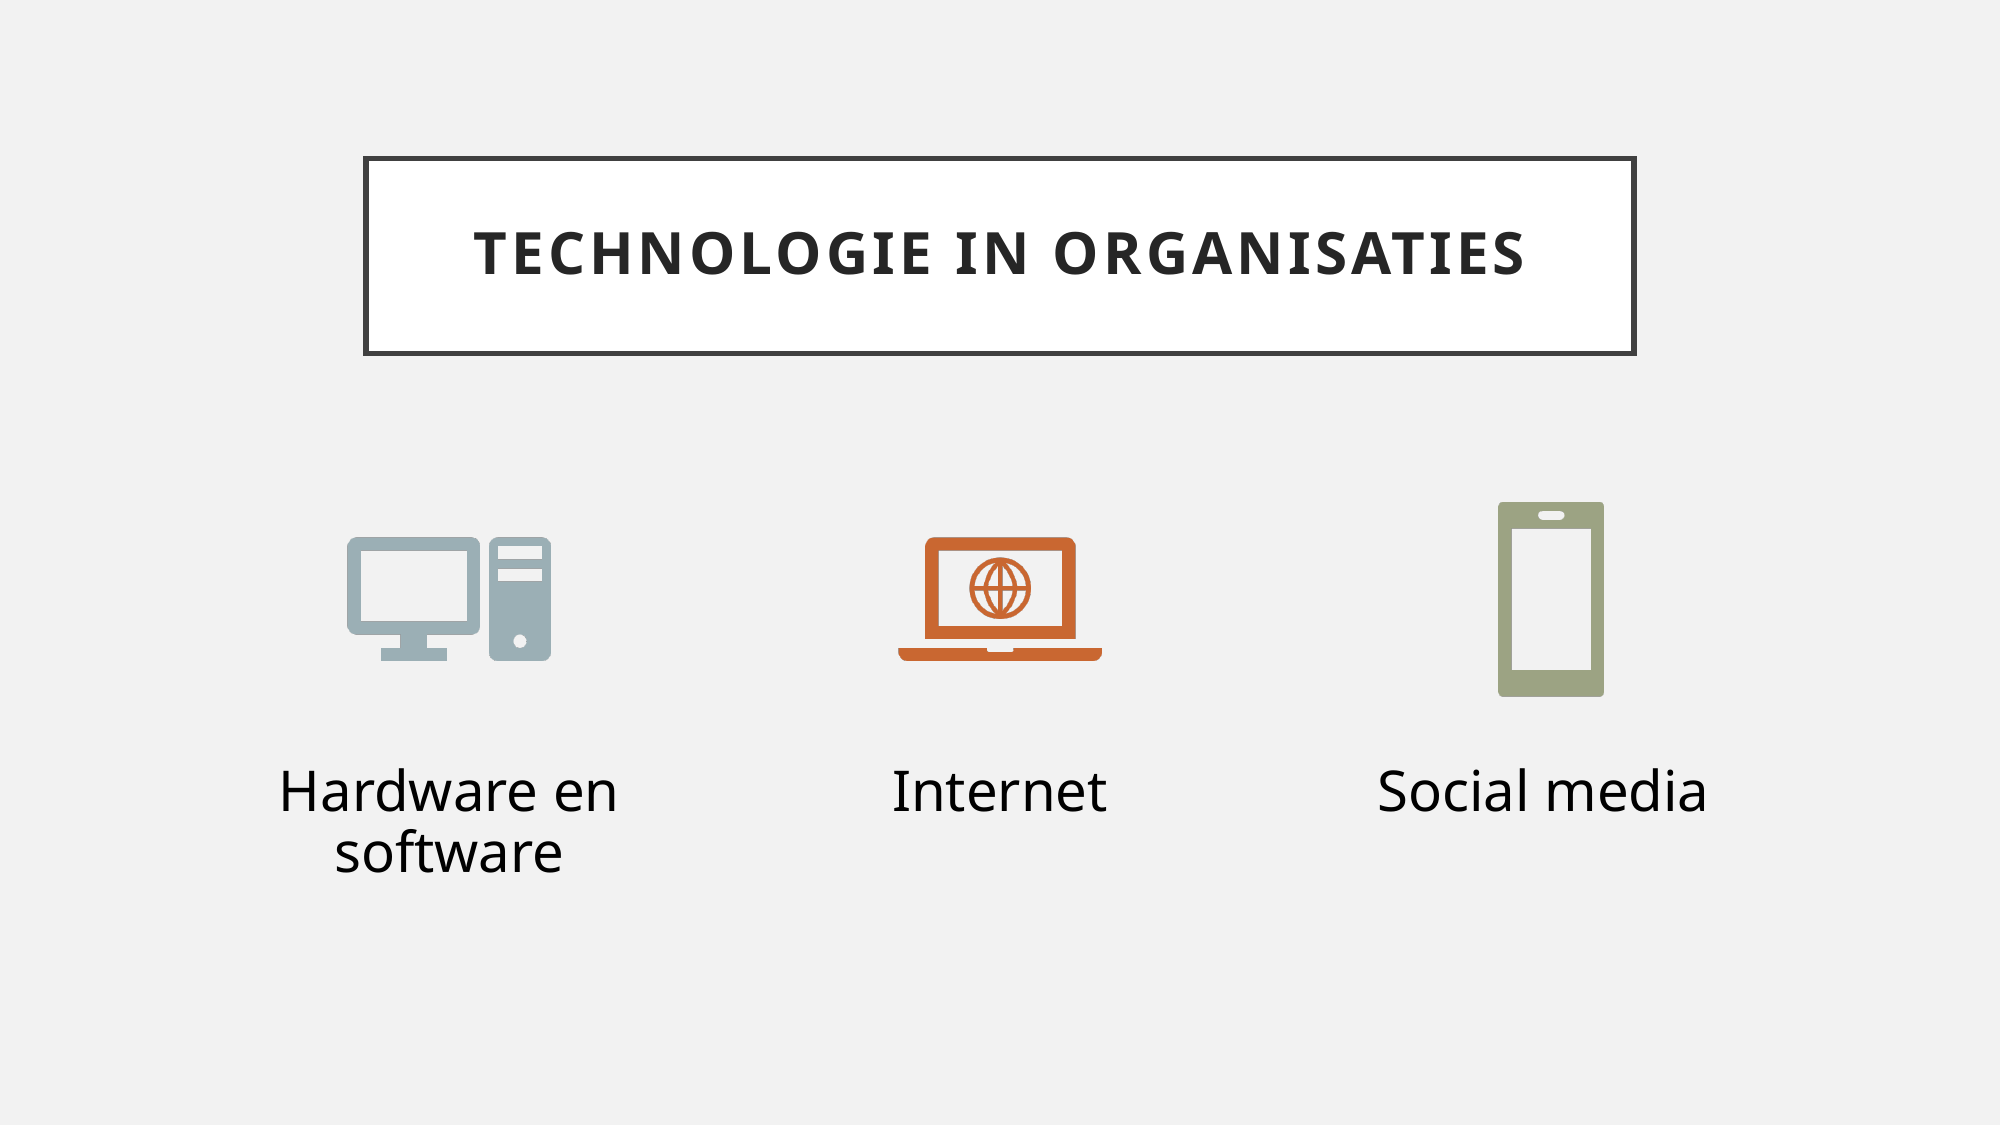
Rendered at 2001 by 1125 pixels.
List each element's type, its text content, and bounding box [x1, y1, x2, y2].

title Technologie in organisaties [363, 156, 1637, 356]
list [158, 432, 1842, 943]
